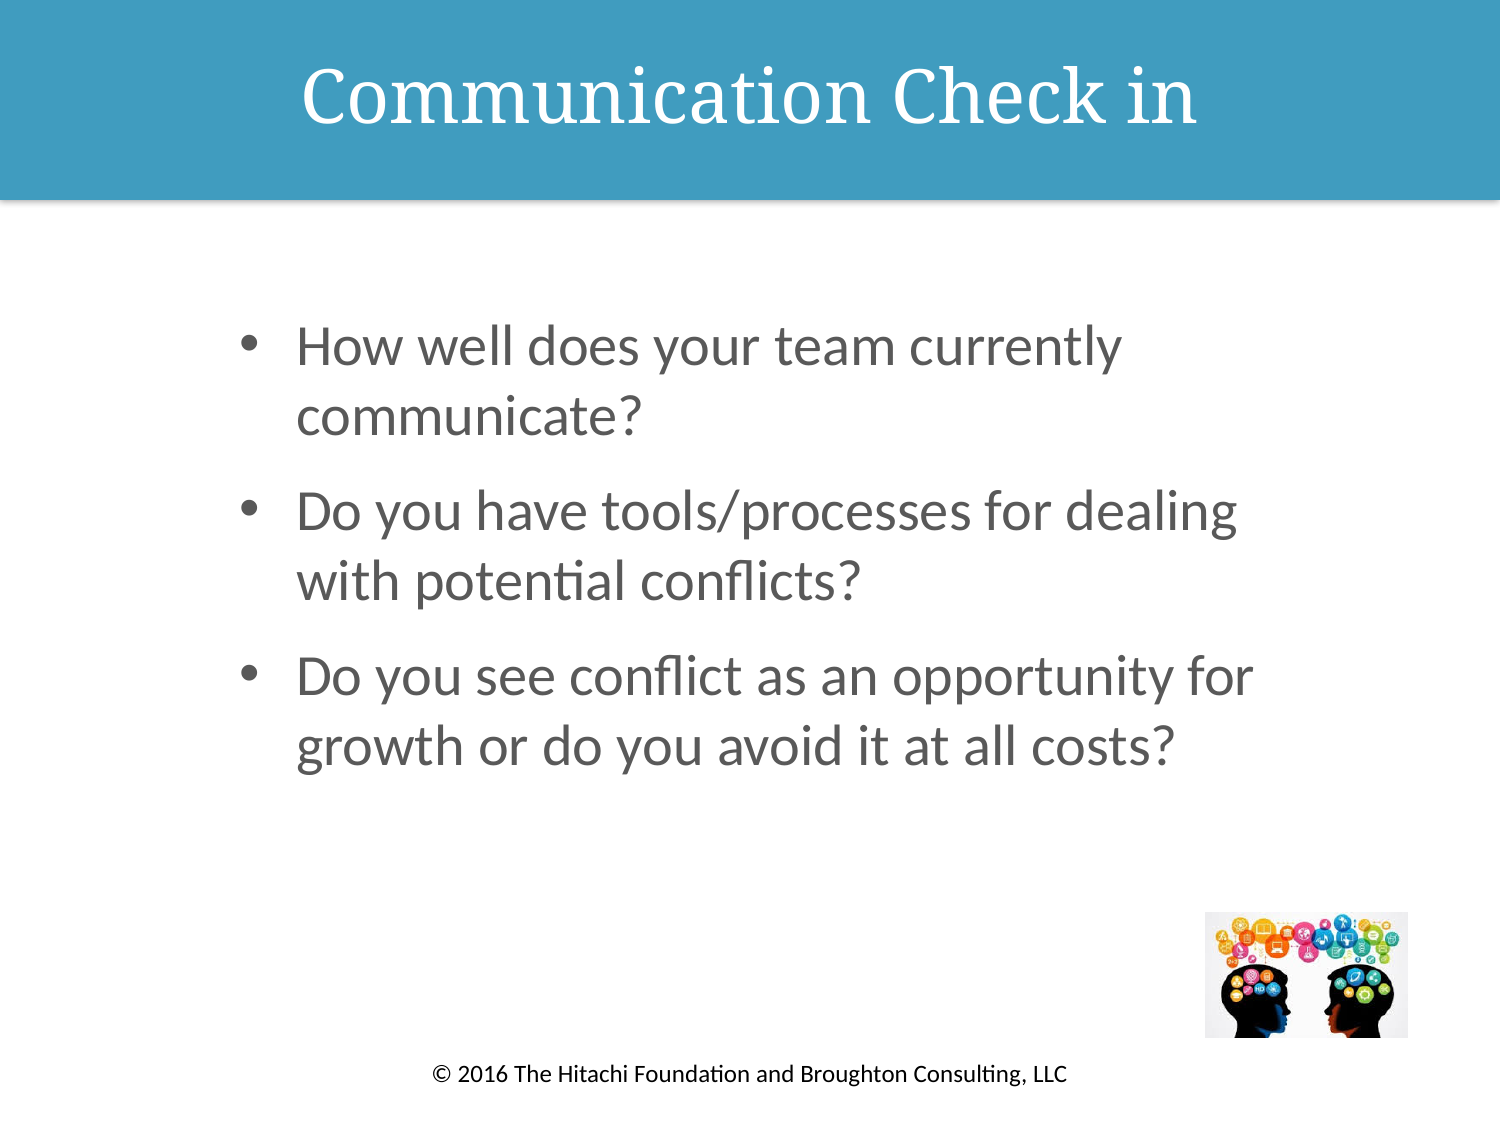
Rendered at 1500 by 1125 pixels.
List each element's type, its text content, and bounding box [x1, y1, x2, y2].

title Communication Check in [112, 24, 1388, 163]
text_box How well does your team currently communicate? Do you have tools/processes for dealing with potential conflicts? Do you see conflict as an opportunity for growth or do you avoid it at all costs? [149, 299, 1350, 785]
picture [1204, 912, 1408, 1038]
